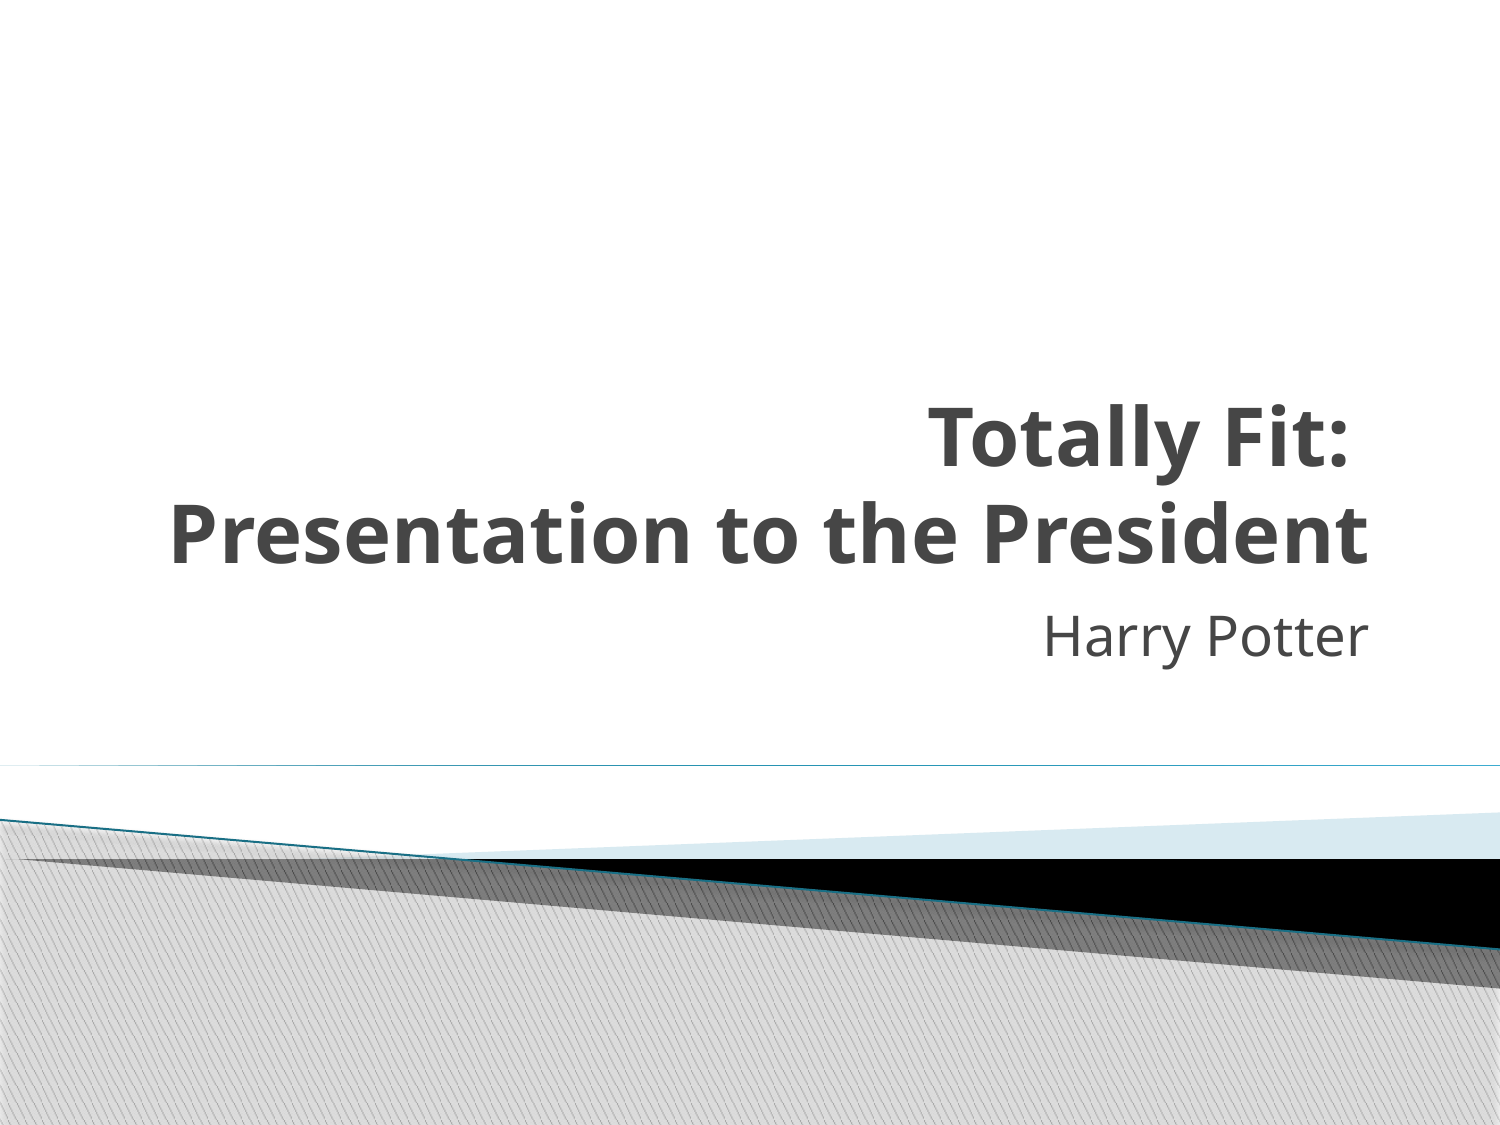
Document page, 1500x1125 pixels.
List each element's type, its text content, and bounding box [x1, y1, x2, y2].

title Totally Fit: Presentation to the President [112, 287, 1388, 588]
subtitle Harry Potter [112, 592, 1388, 790]
picture [5, 859, 1500, 989]
